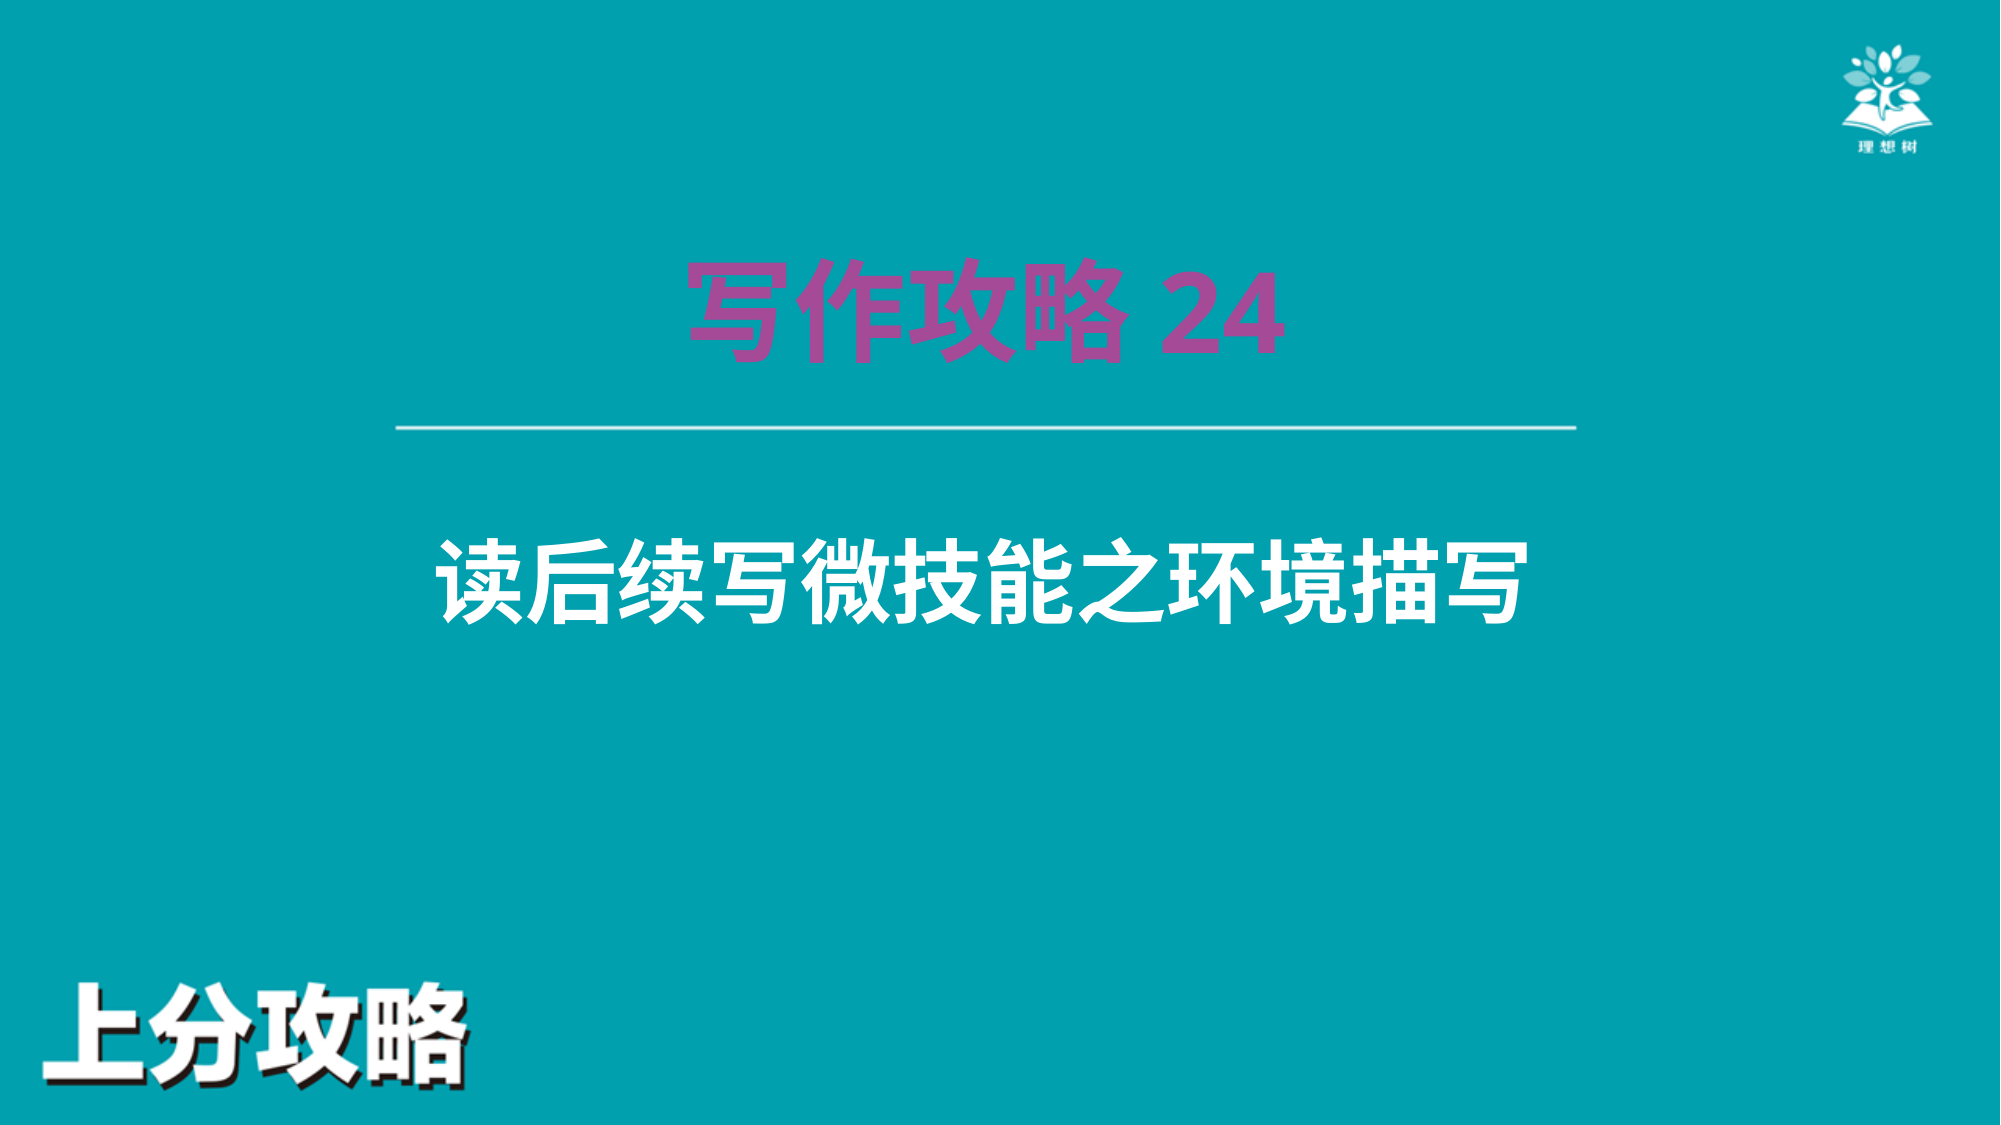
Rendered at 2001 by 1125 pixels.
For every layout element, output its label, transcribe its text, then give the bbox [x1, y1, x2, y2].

picture [0, 0, 2000, 1125]
text_box 写作攻略24 [391, 231, 1577, 384]
text_box 读后续写微技能之环境描写 [391, 460, 1577, 696]
